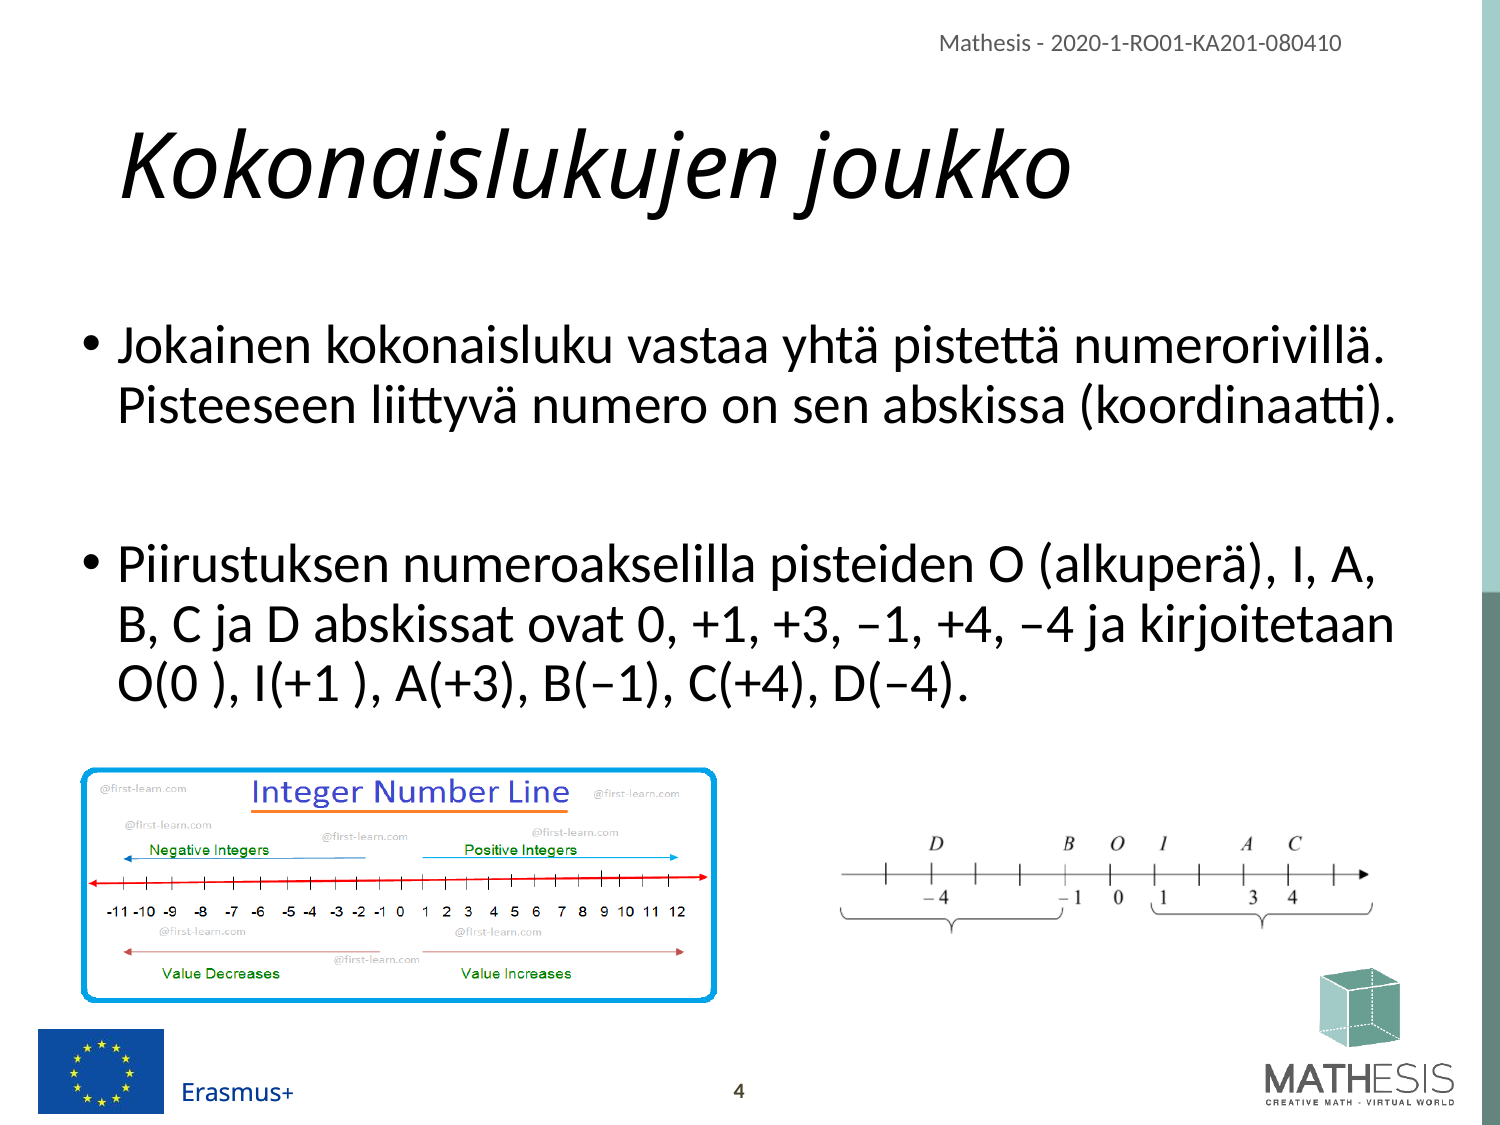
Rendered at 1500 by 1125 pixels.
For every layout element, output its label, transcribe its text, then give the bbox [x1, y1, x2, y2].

picture [80, 995, 718, 1005]
picture [38, 1029, 164, 1114]
picture [80, 765, 718, 777]
picture [88, 773, 710, 997]
picture [763, 832, 1469, 937]
title Kokonaislukujen joukko [103, 59, 1397, 278]
list Jokainen kokonaisluku vastaa yhtä pistettä numerorivillä. Pisteeseen liittyvä numero on sen abskissa (koordinaatti). Piirustuksen numeroakselilla pisteiden O (alkuperä), I, A, B, C ja D abskissat ovat 0, +1, +3, –1, +4, –4 ja kirjoitetaan O(0 ), I(+1 ), A(+3), B(–1), C(+4), D(–4). [66, 308, 1420, 766]
